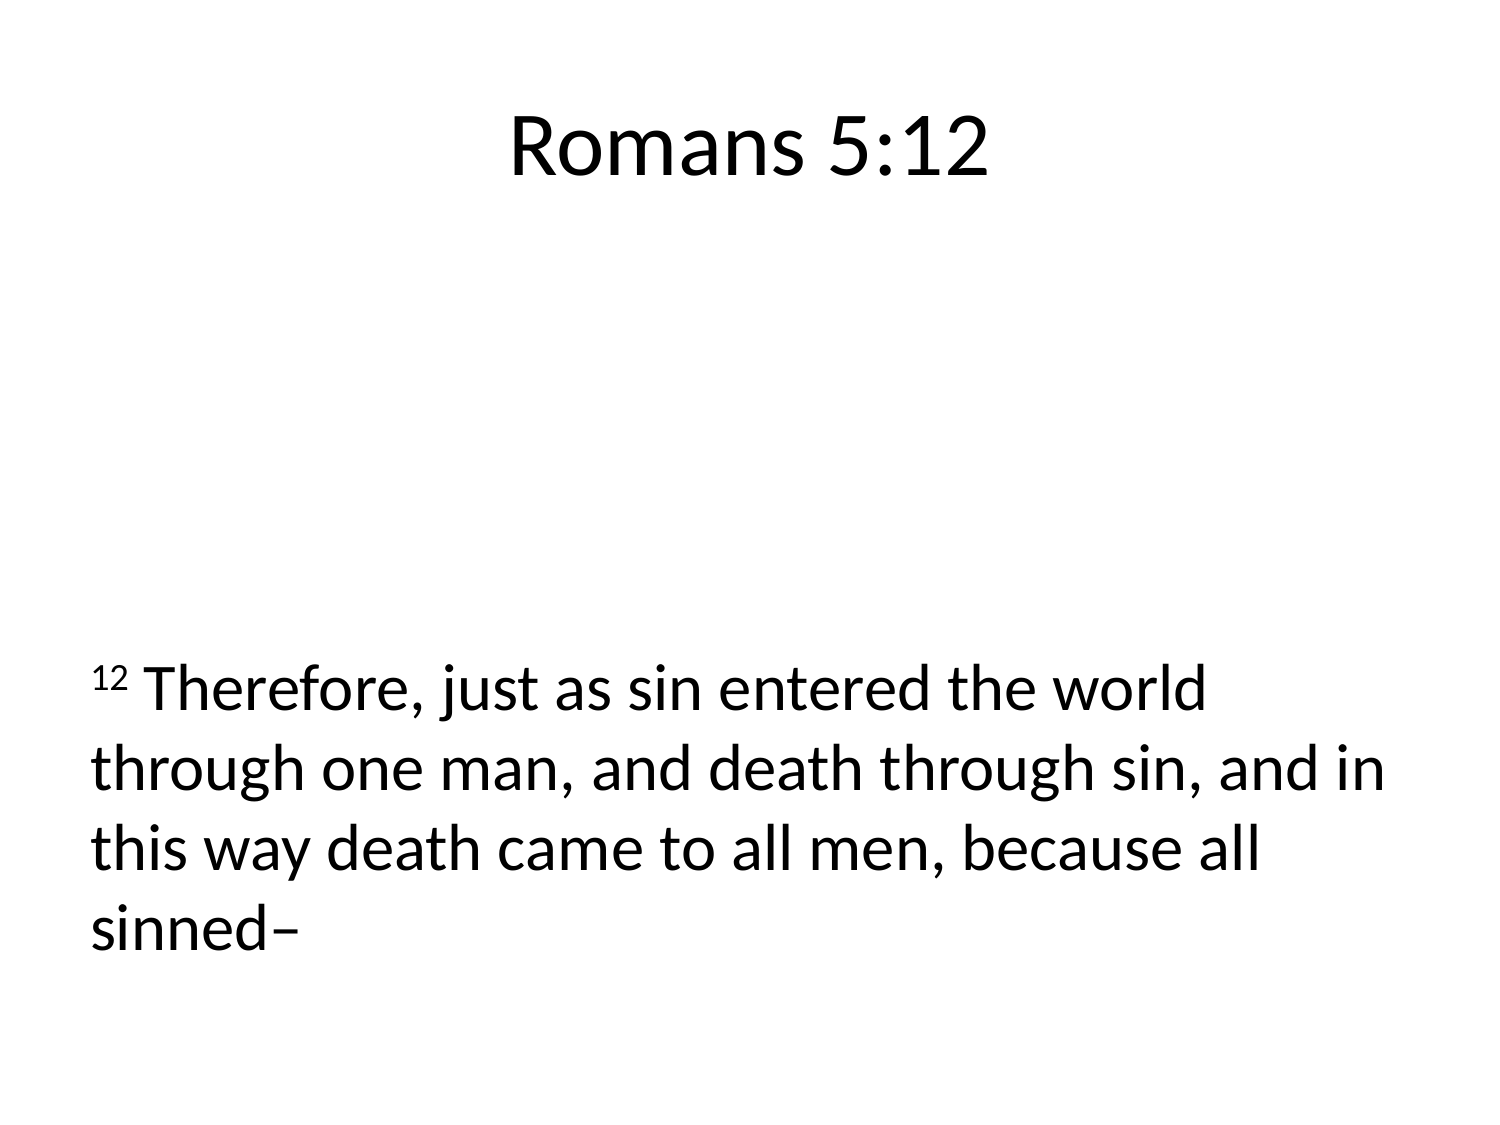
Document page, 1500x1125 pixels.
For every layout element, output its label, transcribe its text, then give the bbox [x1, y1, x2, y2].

title Romans 5:12 [75, 45, 1425, 233]
list 12 Therefore, just as sin entered the world through one man, and death through sin, and in this way death came to all men, because all sinned– [75, 262, 1425, 1005]
